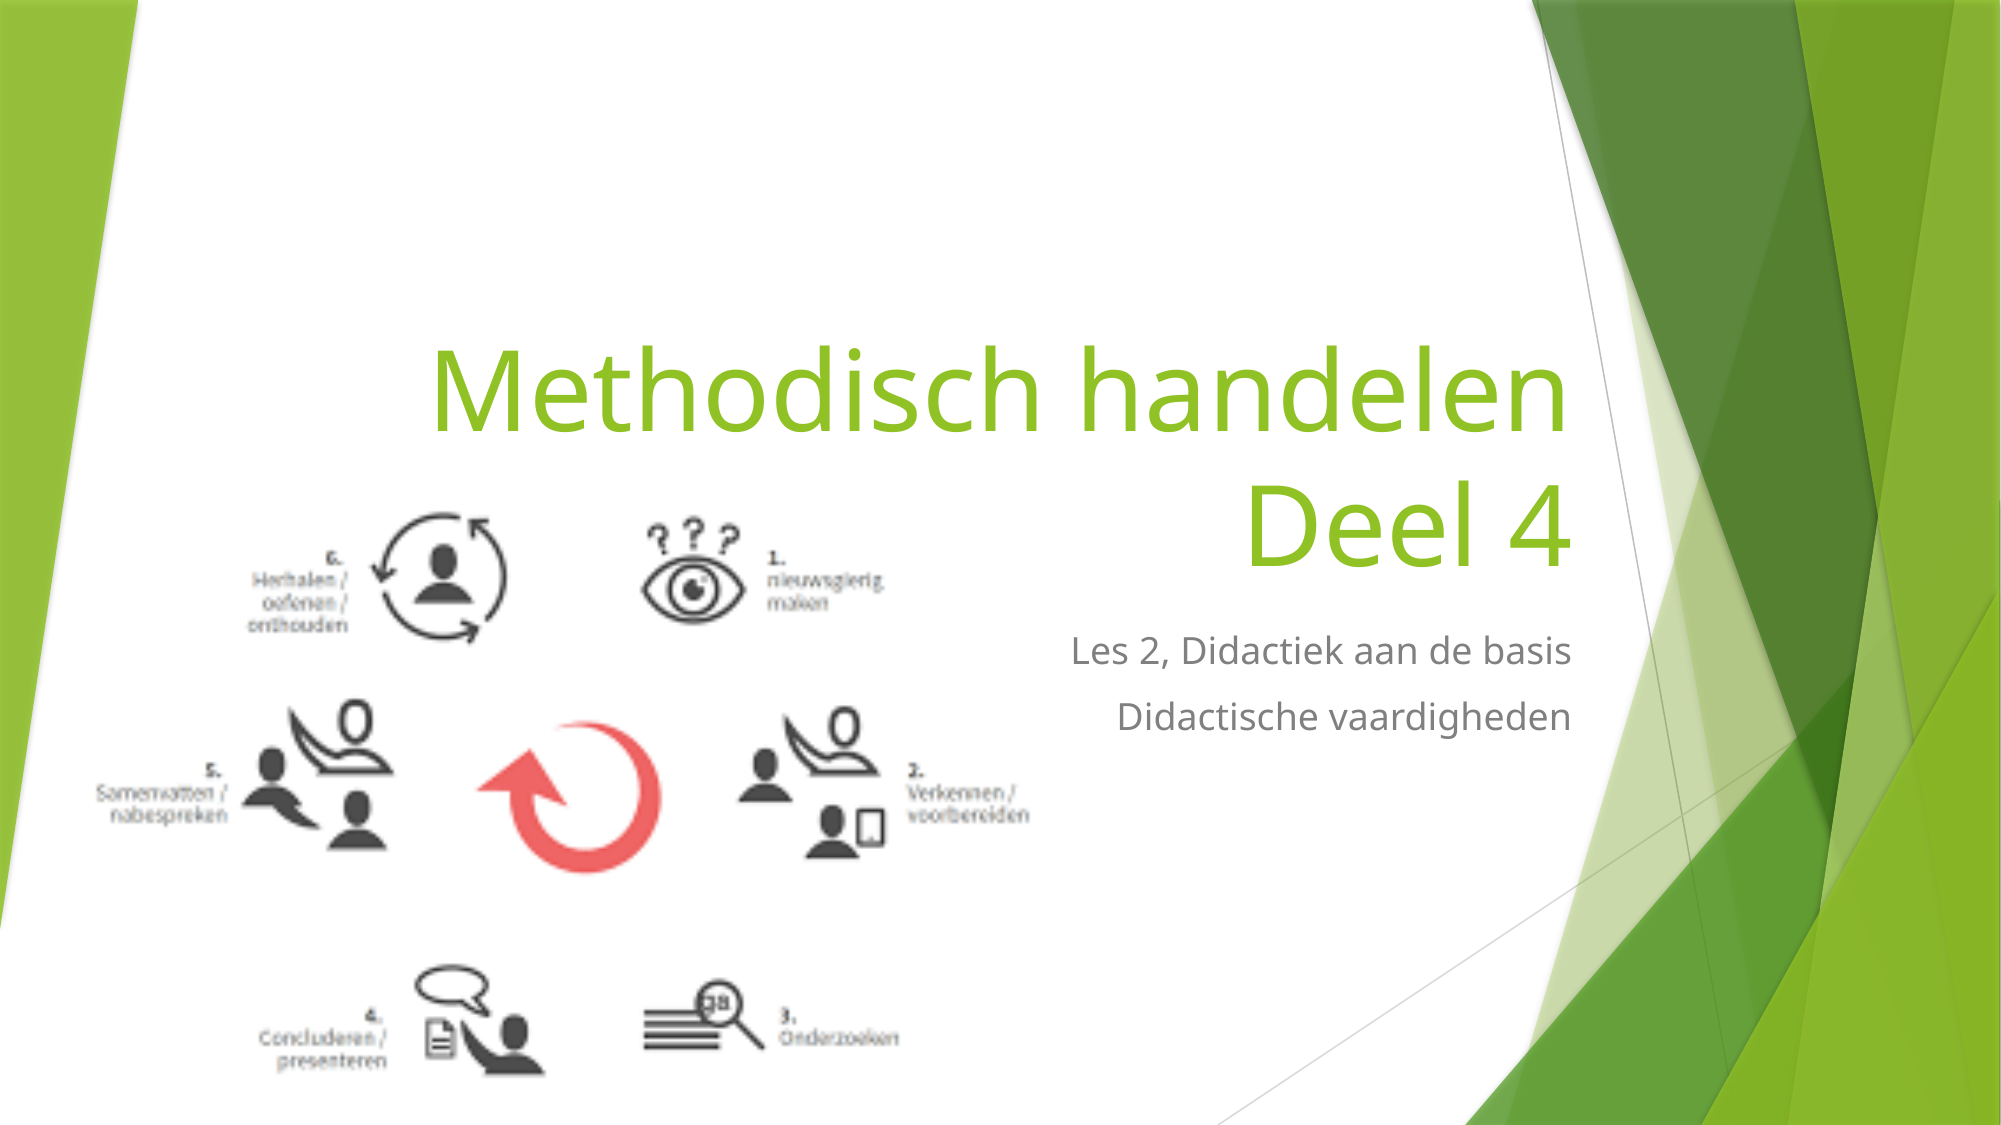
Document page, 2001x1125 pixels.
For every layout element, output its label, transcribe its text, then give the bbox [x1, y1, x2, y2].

title Methodisch handelen Deel 4 [313, 326, 1588, 597]
picture [76, 477, 1055, 1121]
subtitle Les 2, Didactiek aan de basis Didactische vaardigheden [1061, 619, 1588, 800]
